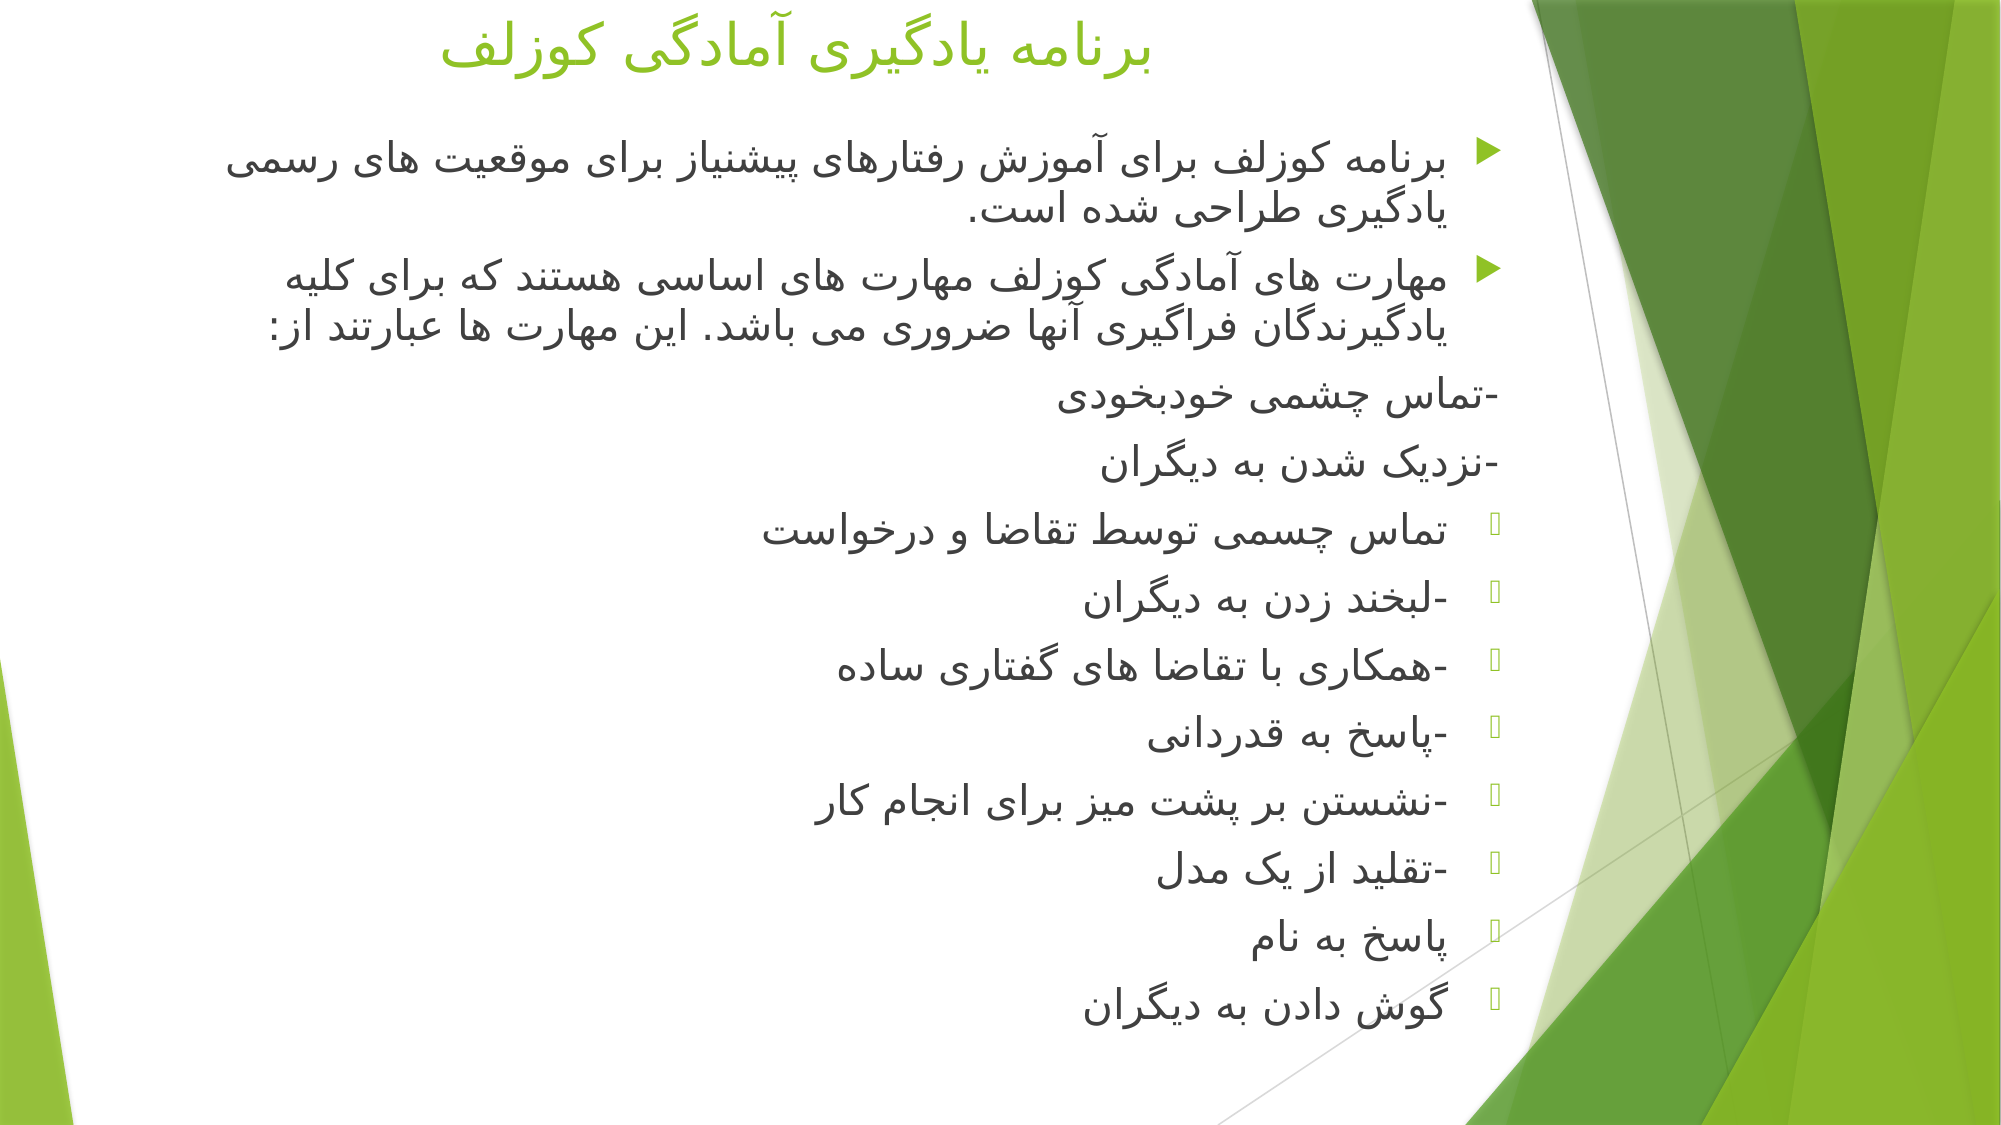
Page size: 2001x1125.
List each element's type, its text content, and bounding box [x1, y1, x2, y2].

list برنامه کوزلف برای آموزش رفتارهای پیشنیاز برای موقعیت های رسمی یادگیری طراحی شده است. مهارت های آمادگی کوزلف مهارت های اساسی هستند که برای کلیه یادگیرندگان فراگیری آنها ضروری می باشد. این مهارت ها عبارتند از: -تماس چشمی خودبخودی -نزدیک شدن به دیگران تماس چسمی توسط تقاضا و درخواست -لبخند زدن به دیگران -همکاری با تقاضا های گفتاری ساده -پاسخ به قدردانی -نشستن بر پشت میز برای انجام کار -تقلید از یک مدل پاسخ به نام گوش دادن به دیگران [92, 122, 1515, 1040]
title برنامه یادگیری آمادگی کوزلف [92, 0, 1503, 122]
